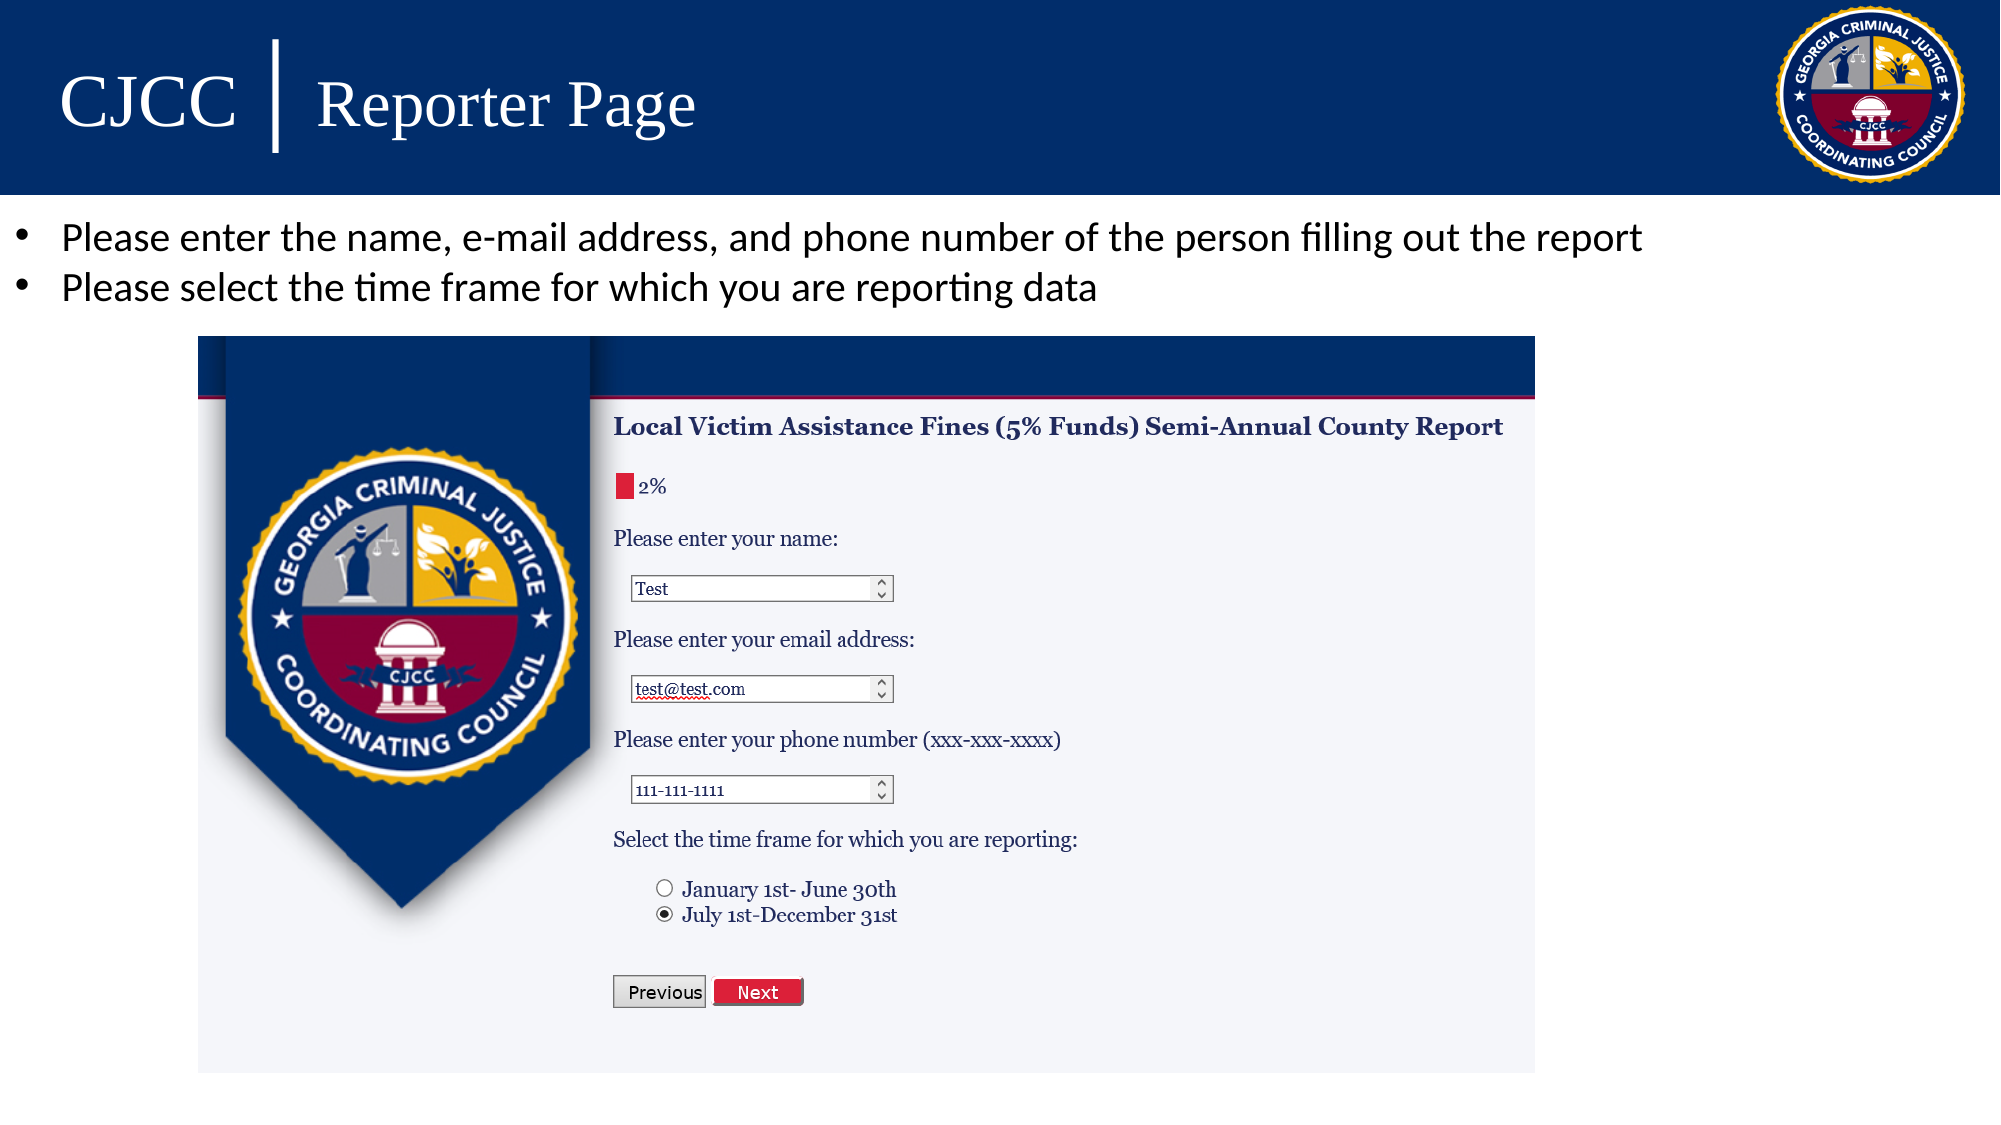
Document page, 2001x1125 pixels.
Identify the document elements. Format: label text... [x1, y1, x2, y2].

text_box CJCC | Reporter Page [44, 0, 1740, 194]
text_box [0, 0, 1740, 195]
picture [1740, 0, 2000, 195]
picture [198, 336, 1535, 1073]
text_box Please enter the name, e-mail address, and phone number of the person filling out the report Please select the time frame for which you are reporting data [0, 201, 2000, 317]
